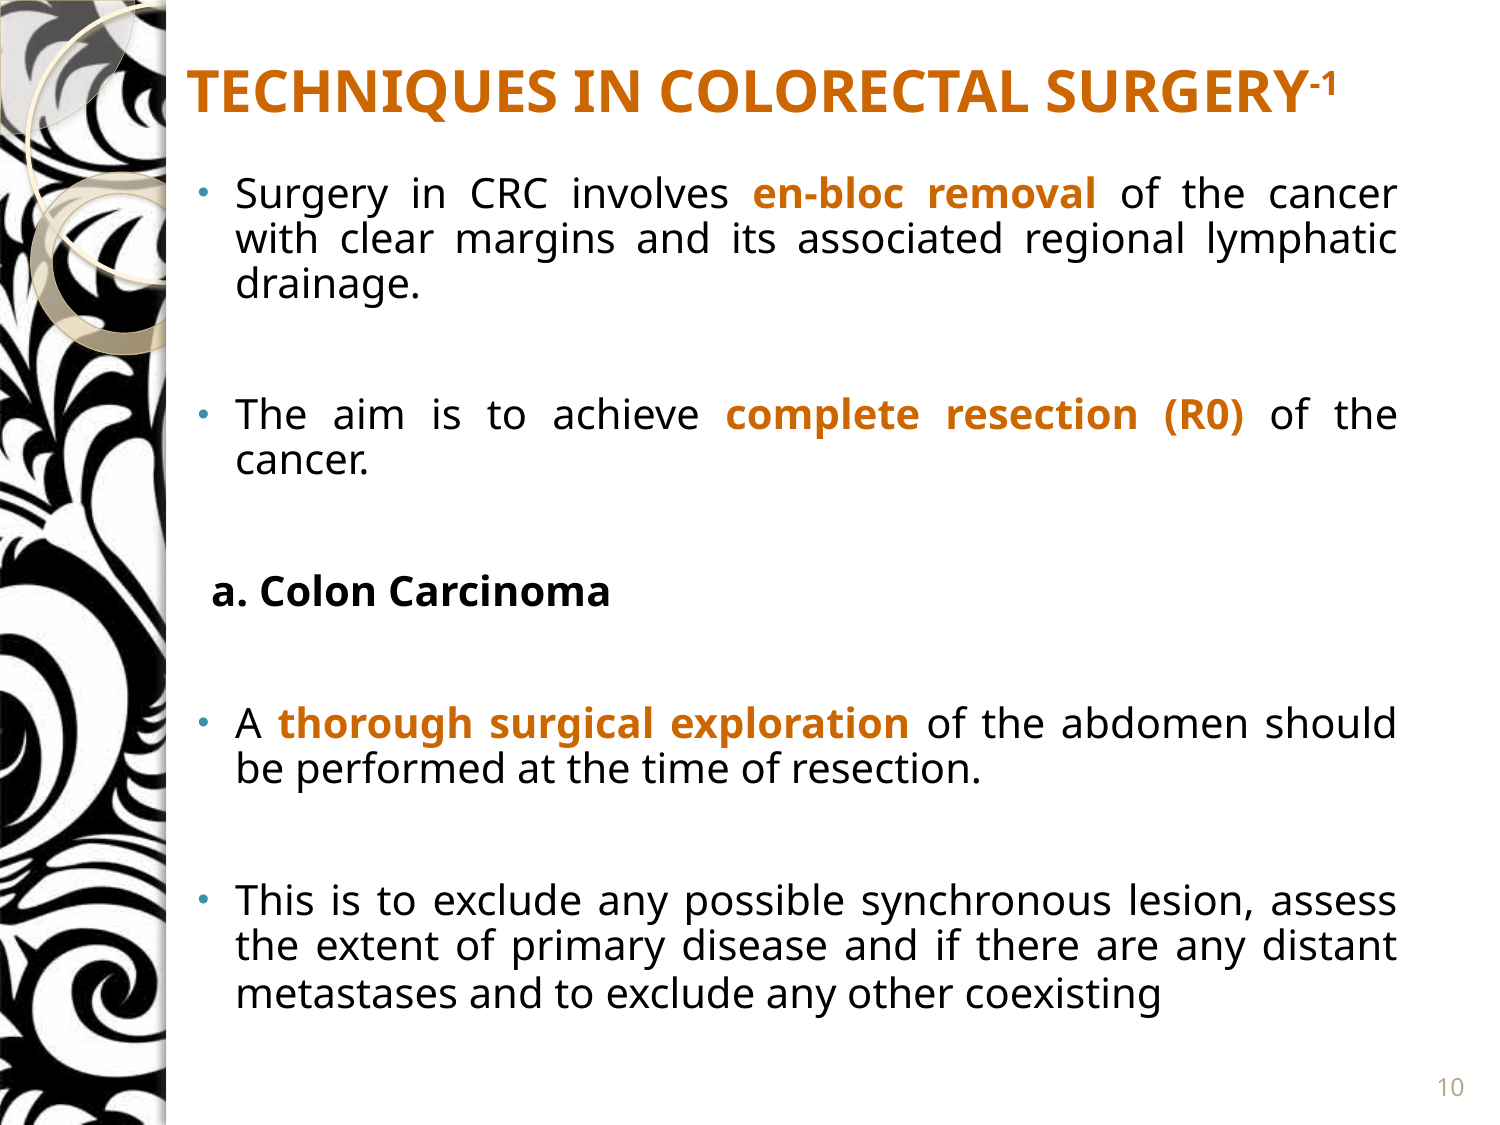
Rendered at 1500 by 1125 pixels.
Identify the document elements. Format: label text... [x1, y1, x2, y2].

picture [32, 13, 160, 207]
list Surgery in CRC involves en-bloc removal of the cancer with clear margins and its associated regional lymphatic drainage. The aim is to achieve complete resection (R0) of the cancer. a. Colon Carcinoma A thorough surgical exploration of the abdomen should be performed at the time of resection. This is to exclude any possible synchronous lesion, assess the extent of primary disease and if there are any distant metastases and to exclude any other coexisting pathology. [183, 164, 1413, 953]
picture [62, 195, 160, 280]
picture [53, 241, 160, 332]
picture [136, 0, 164, 4]
slide_number 10 [1413, 1034, 1488, 1113]
picture [0, 134, 166, 1125]
title TECHNIQUES IN COLORECTAL SURGERY-1 [171, 0, 1402, 183]
